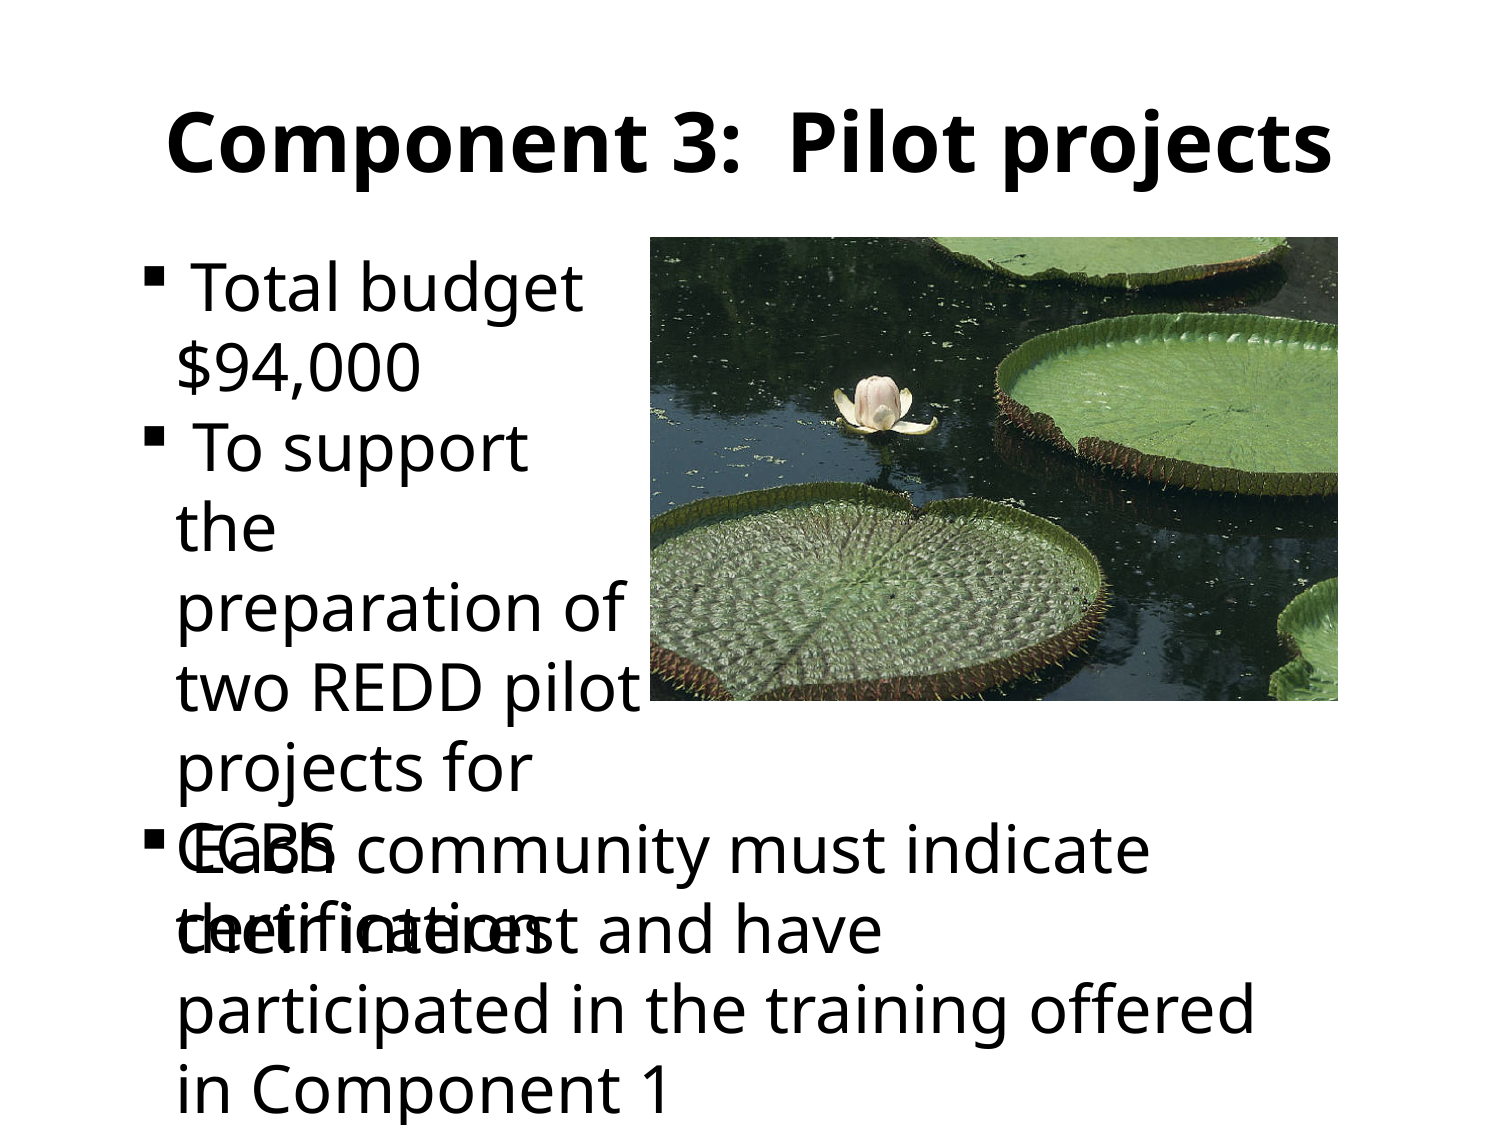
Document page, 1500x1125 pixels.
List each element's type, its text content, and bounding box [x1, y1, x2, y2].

title Component 3: Pilot projects [74, 44, 1426, 233]
text_box Total budget $94,000 To support the preparation of two REDD pilot projects for CCBS certification [124, 237, 663, 1052]
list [649, 237, 1338, 701]
text_box Each community must indicate their interest and have participated in the training offered in Component 1 [125, 799, 1288, 1125]
